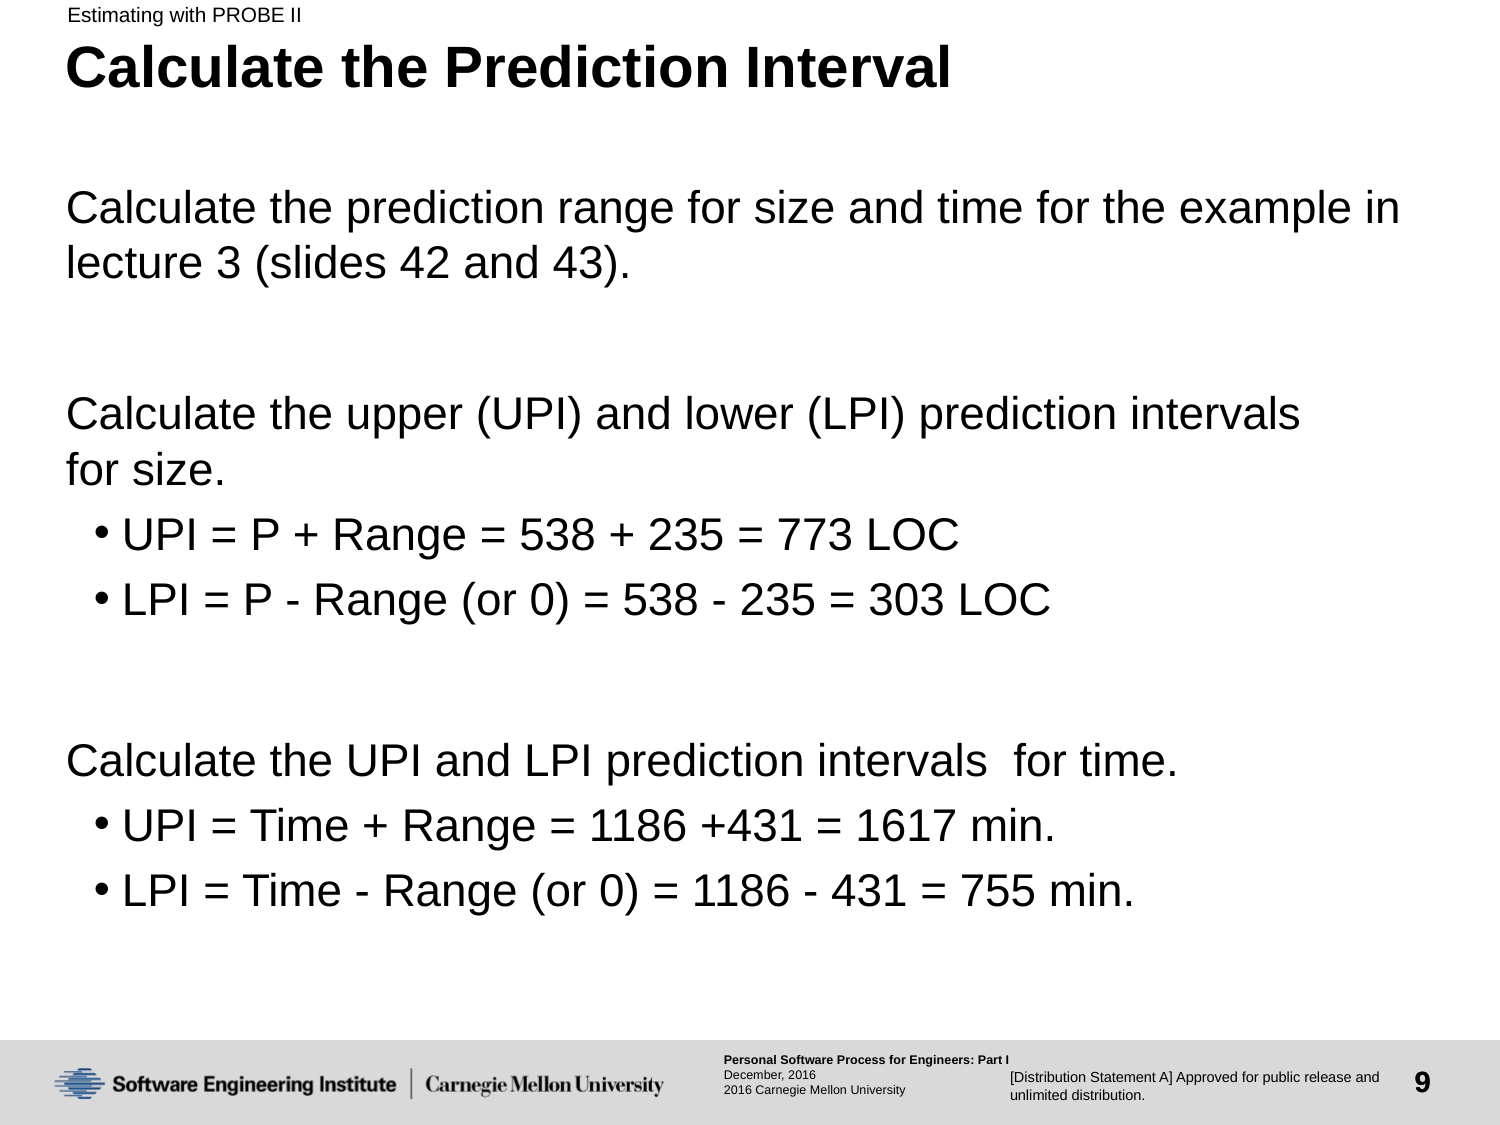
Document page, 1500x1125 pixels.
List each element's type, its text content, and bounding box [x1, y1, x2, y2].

text_box Estimating with PROBE II [67, 1, 752, 27]
picture [46, 1061, 673, 1104]
list Calculate the prediction range for size and time for the example in lecture 3 (slides 42 and 43). Calculate the upper (UPI) and lower (LPI) prediction intervals for size. UPI = P + Range = 538 + 235 = 773 LOC LPI = P - Range (or 0) = 538 - 235 = 303 LOC Calculate the UPI and LPI prediction intervals for time. UPI = Time + Range = 1186 +431 = 1617 min. LPI = Time - Range (or 0) = 1186 - 431 = 755 min. [65, 177, 1431, 1000]
title Calculate the Prediction Interval [65, 37, 1313, 148]
